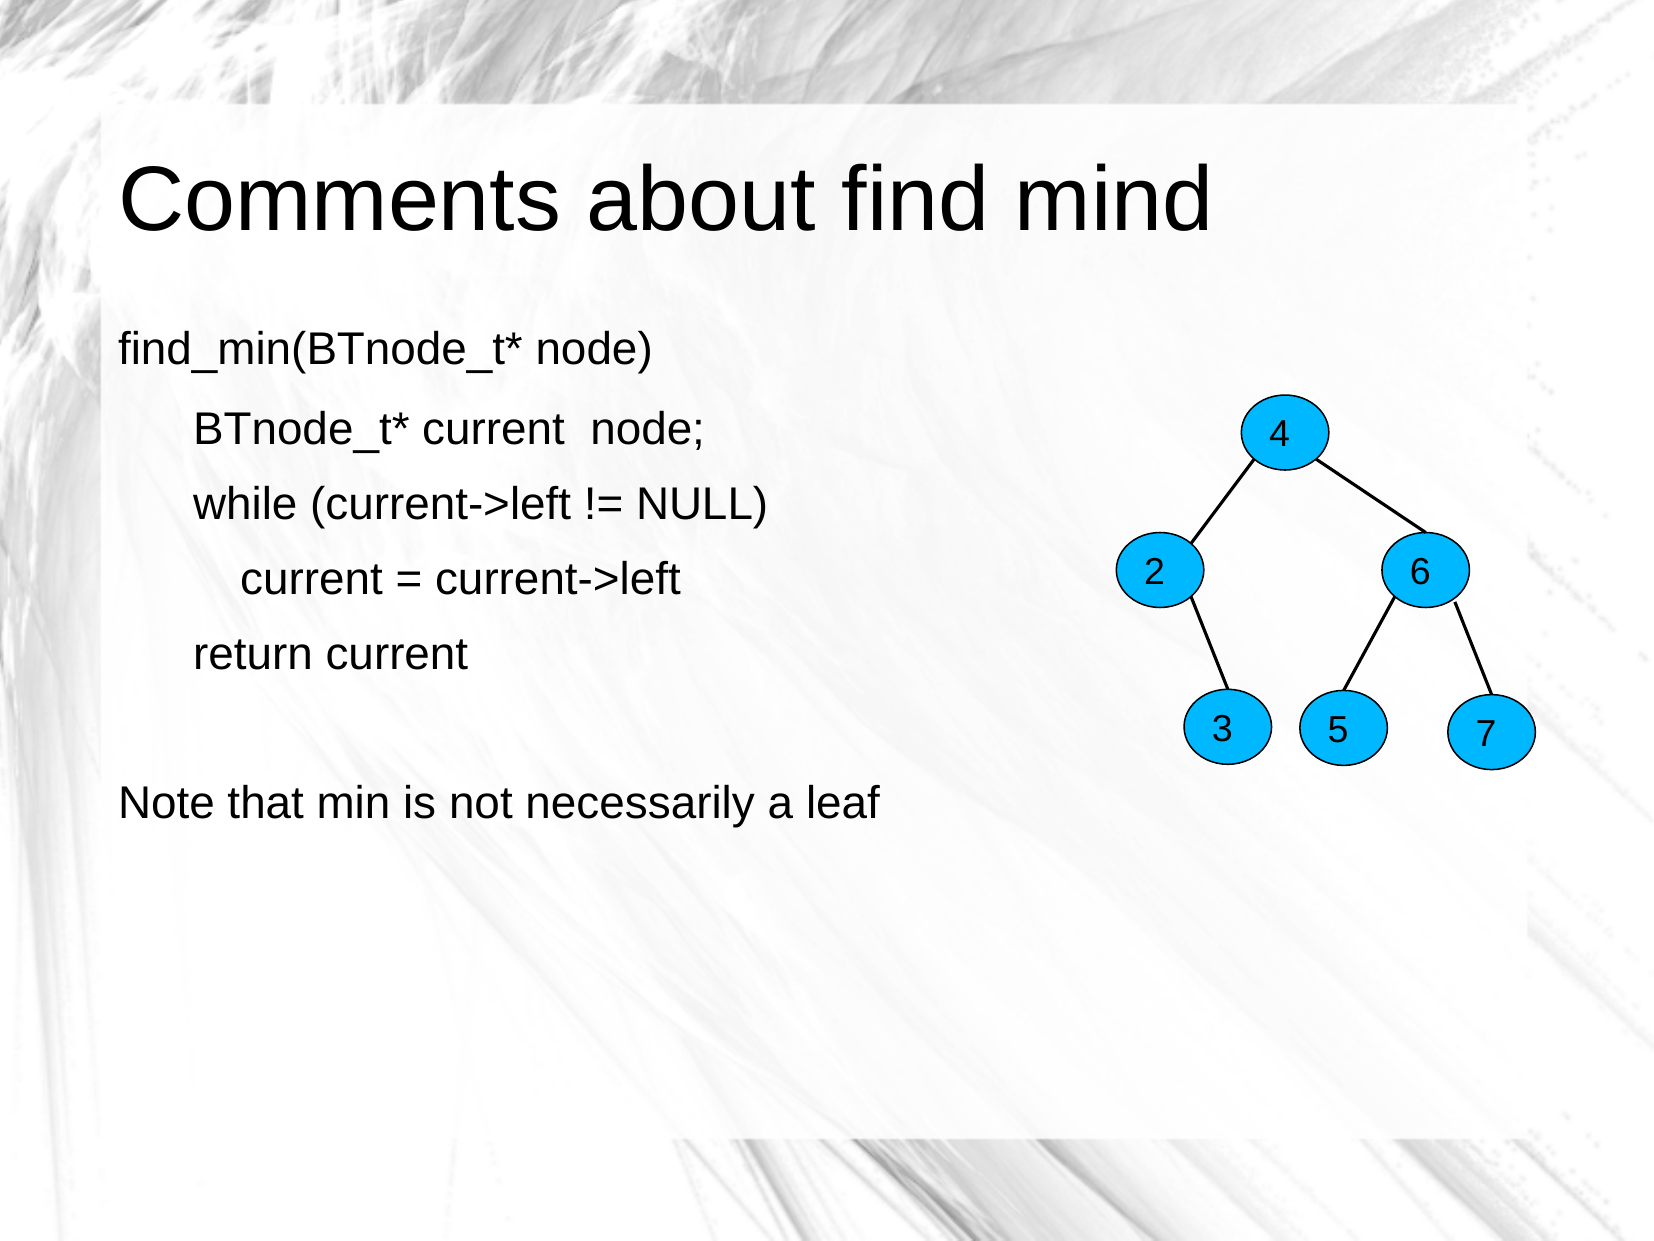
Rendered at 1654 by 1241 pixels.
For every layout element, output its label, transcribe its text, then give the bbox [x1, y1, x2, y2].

text_box 2 [1116, 532, 1204, 608]
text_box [1190, 596, 1228, 690]
list find_min(BTnode_t* node) BTnode_t* current node; while (current->left != NULL) current = current->left return current Note that min is not necessarily a leaf [118, 319, 1571, 1109]
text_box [1191, 459, 1255, 544]
picture [0, 0, 1654, 1241]
text_box 5 [1299, 690, 1388, 766]
text_box 4 [1241, 395, 1329, 471]
text_box 3 [1184, 689, 1272, 765]
text_box 6 [1381, 532, 1470, 608]
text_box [1343, 596, 1395, 691]
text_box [1454, 601, 1492, 695]
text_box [1316, 459, 1426, 533]
title Comments about find mind [118, 93, 1506, 299]
text_box 7 [1447, 694, 1536, 770]
